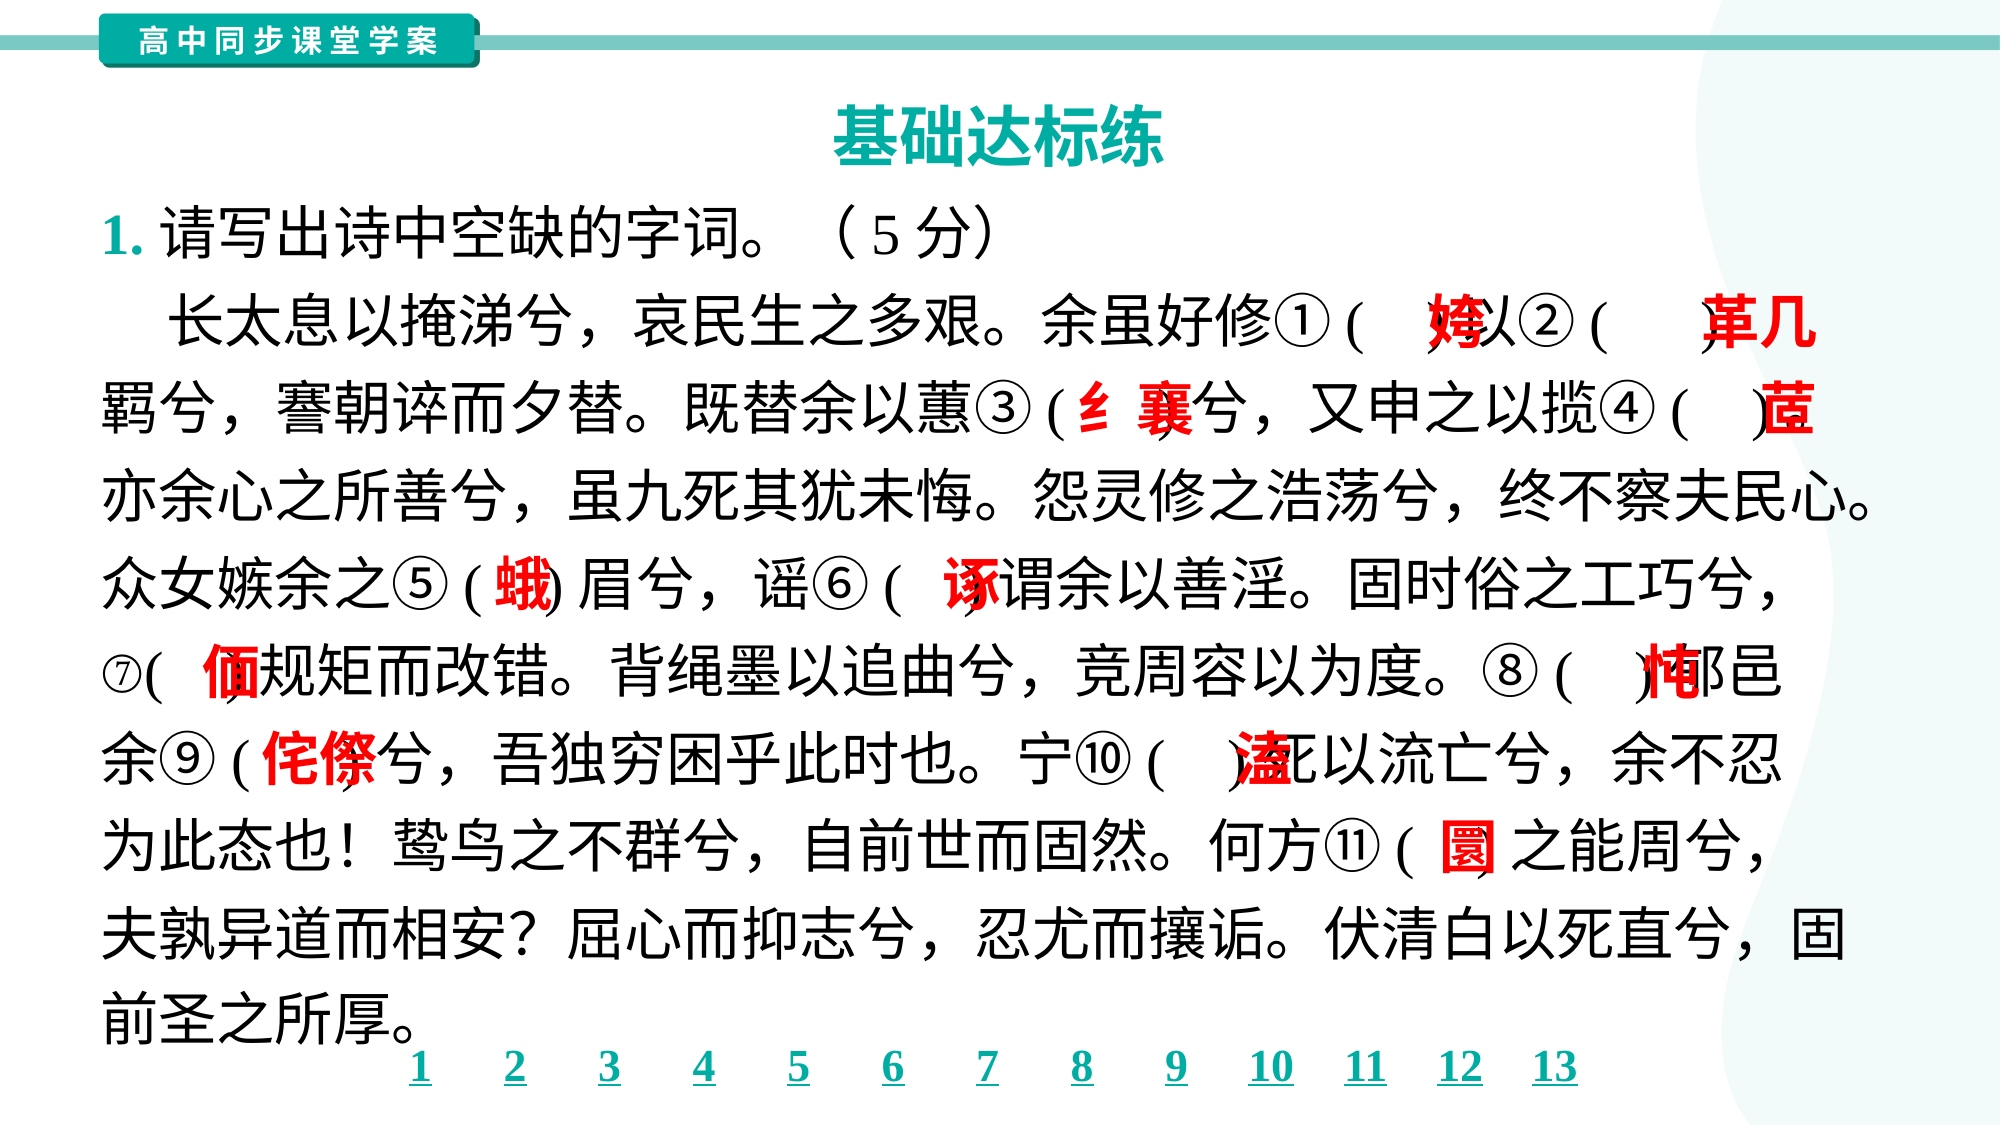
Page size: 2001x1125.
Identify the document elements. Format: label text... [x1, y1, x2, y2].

text_box 纟襄 [1056, 354, 1216, 435]
text_box 茝 [1738, 354, 1840, 435]
text_box 姱 [1406, 267, 1508, 348]
text_box 基础达标练 [100, 76, 1899, 169]
text_box 溘 [1213, 704, 1315, 785]
text_box 诼 [921, 529, 1023, 610]
text_box 蛾 [473, 529, 575, 610]
text_box 1.请写出诗中空缺的字词。（5分） 长太息以掩涕兮，哀民生之多艰。余虽好修①( )以②( ) 羁兮，謇朝谇而夕替。既替余以蕙③( )兮，又申之以揽④( )。 亦余心之所善兮，虽九死其犹未悔。怨灵修之浩荡兮，终不察夫民心。 众女嫉余之⑤( )眉兮，谣⑥( )谓余以善淫。固时俗之工巧兮， ⑦( )规矩而改错。背绳墨以追曲兮，竞周容以为度。⑧( )郁邑 余⑨( )兮，吾独穷困乎此时也。宁⑩( )死以流亡兮，余不忍 为此态也！鸷鸟之不群兮，自前世而固然。何方⑪( )之能周兮， 夫孰异道而相安？屈心而抑志兮，忍尤而攘诟。伏清白以死直兮，固 前圣之所厚。 [100, 179, 1899, 1045]
text_box 圜 [1418, 792, 1520, 873]
text_box 忳 [1621, 617, 1723, 698]
text_box 革几 [1679, 267, 1840, 348]
text_box 侘傺 [239, 704, 400, 785]
picture [0, 0, 2000, 1125]
text_box 偭 [181, 617, 283, 698]
